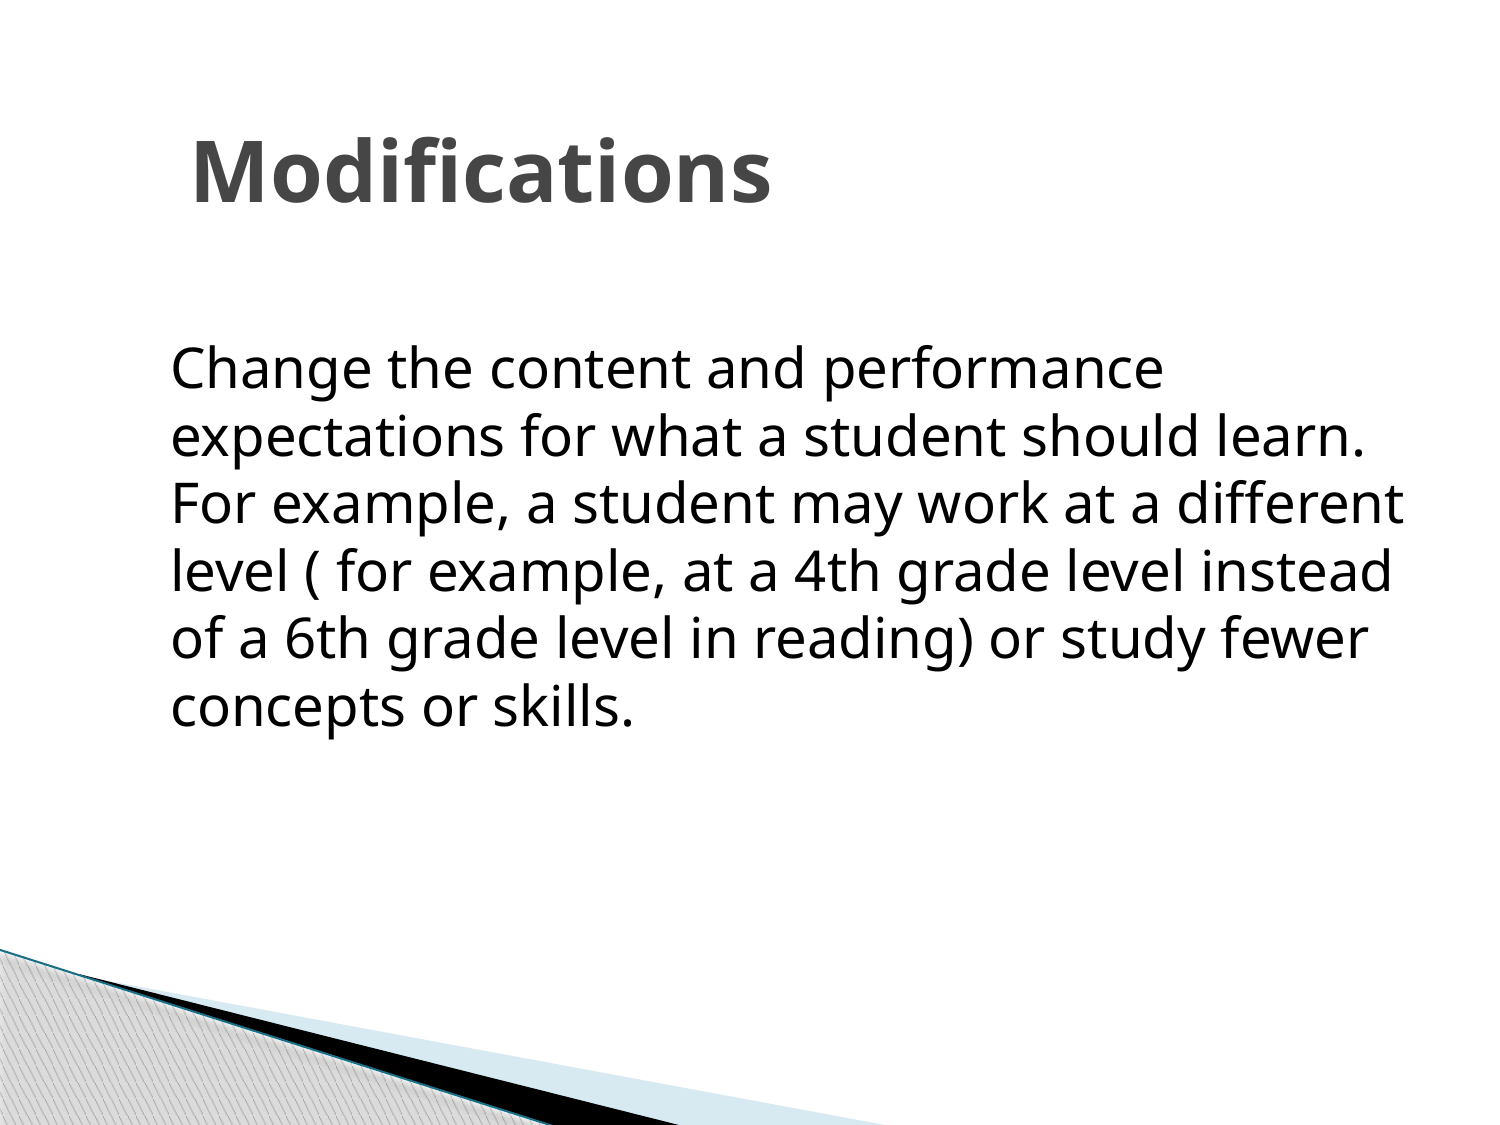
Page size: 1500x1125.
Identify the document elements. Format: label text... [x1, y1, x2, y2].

list Change the content and performance expectations for what a student should learn. For example, a student may work at a different level ( for example, at a 4th grade level instead of a 6th grade level in reading) or study fewer concepts or skills. [137, 324, 1463, 1000]
title Modifications [174, 75, 1175, 263]
